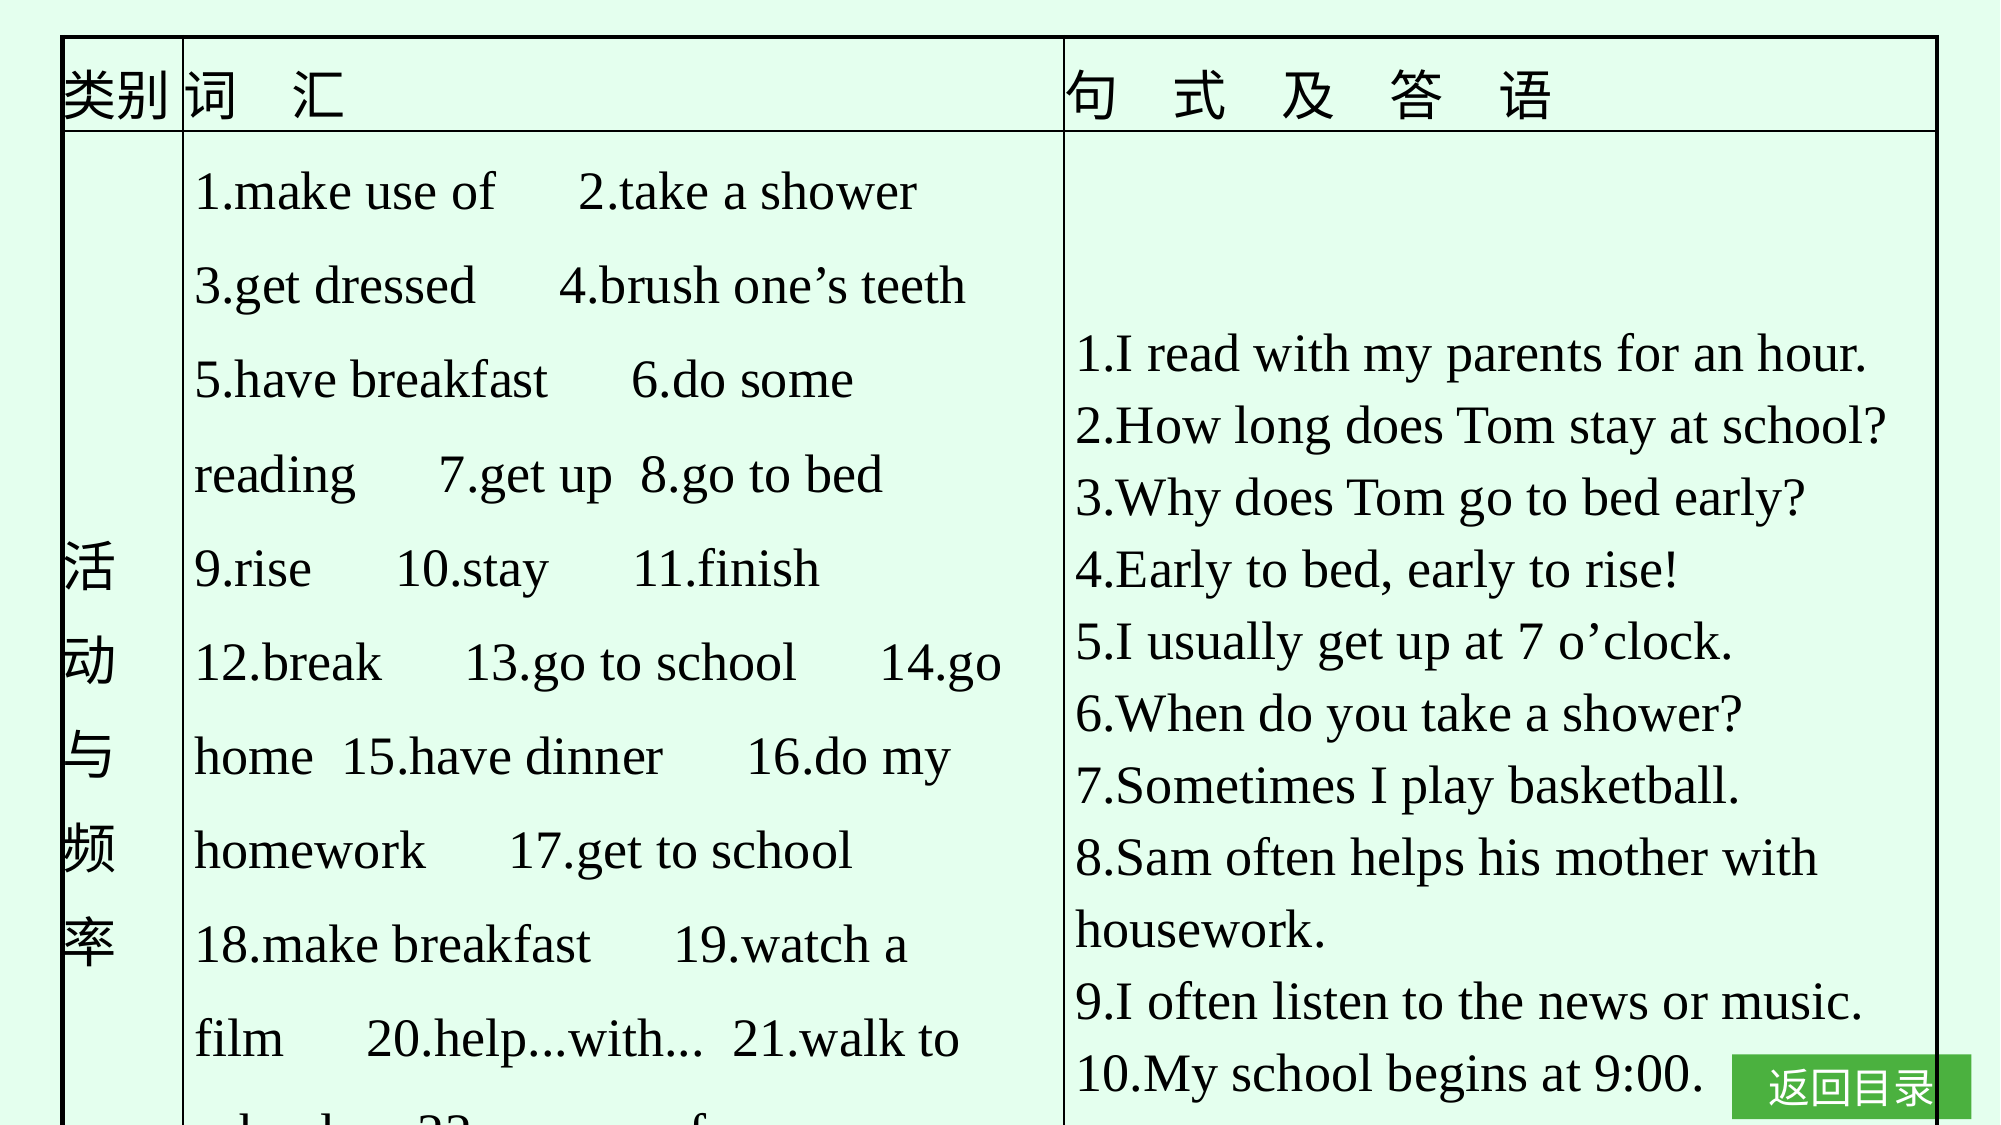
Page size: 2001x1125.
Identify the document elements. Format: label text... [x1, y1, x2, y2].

table_cell 活 动 与 频 率 [65, 132, 182, 1125]
table_cell 1.make use of 2.take a shower 3.get dressed 4.brush one’s teeth 5.have breakfast 6.do some reading 7.get up 8.go to bed 9.rise 10.stay 11.finish 12.break 13.go to school 14.go home 15.have dinner 16.do my homework 17.get to school 18.make breakfast 19.watch a film 20.help...with... 21.walk to school 22.prepare...for... 23.usually 24.always 25.often 26.sometimes 27.begin [184, 132, 1063, 1125]
table_header 类别 [65, 39, 182, 130]
table_header 句 式 及 答 语 [1065, 39, 1935, 130]
table_cell 1.I read with my parents for an hour. 2.How long does Tom stay at school? 3.Why does Tom go to bed early? 4.Early to bed, early to rise! 5.I usually get up at 7 o’clock. 6.When do you take a shower? 7.Sometimes I play basketball. 8.Sam often helps his mother with housework. 9.I often listen to the news or music. 10.My school begins at 9:00. 11.I usually get home around 4:00. [1065, 132, 1935, 1125]
table_header 词 汇 [184, 39, 1063, 130]
